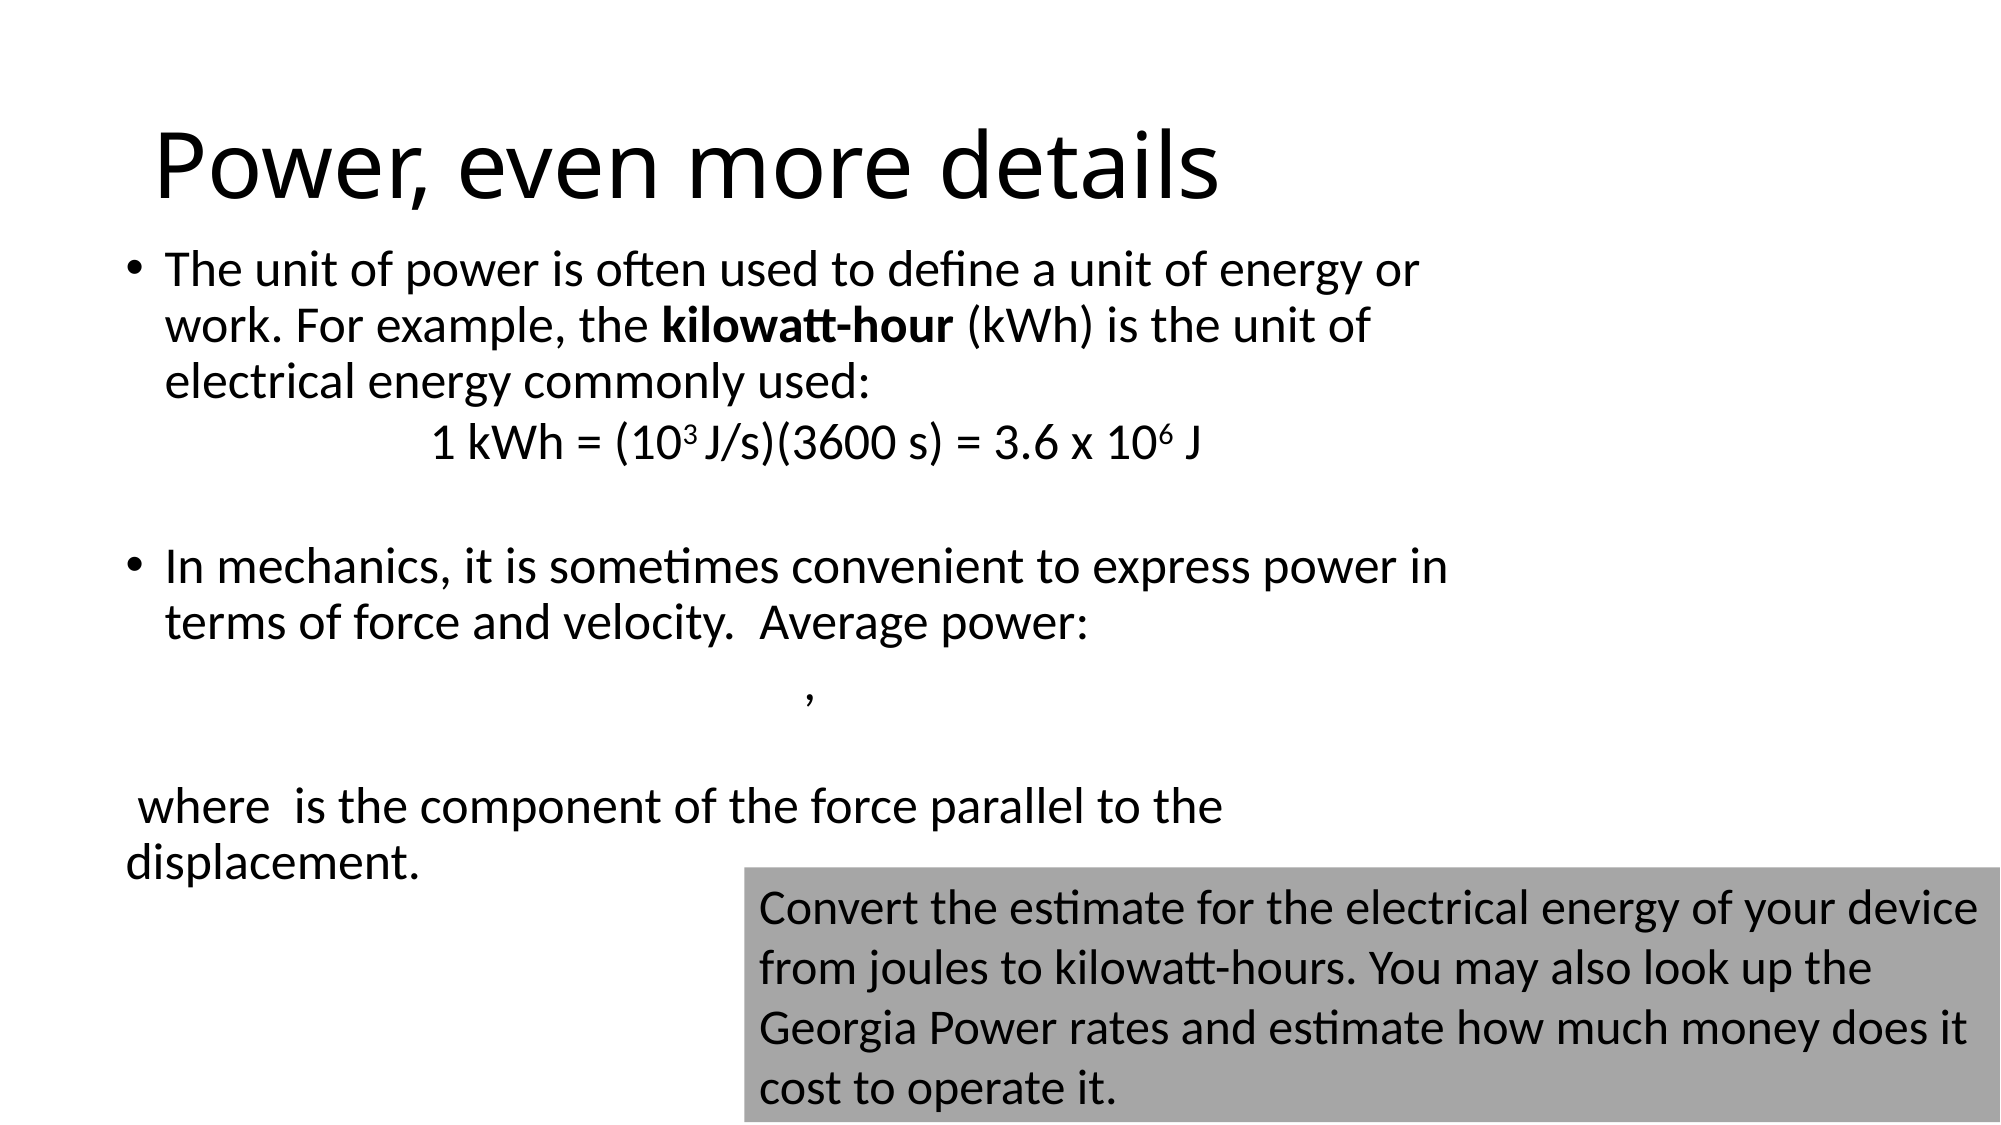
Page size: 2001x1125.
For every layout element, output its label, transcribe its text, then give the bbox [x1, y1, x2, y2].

title Power, even more details [137, 59, 1863, 278]
text_box Convert the estimate for the electrical energy of your device from joules to kilowatt-hours. You may also look up the Georgia Power rates and estimate how much money does it cost to operate it. [744, 867, 2000, 1123]
